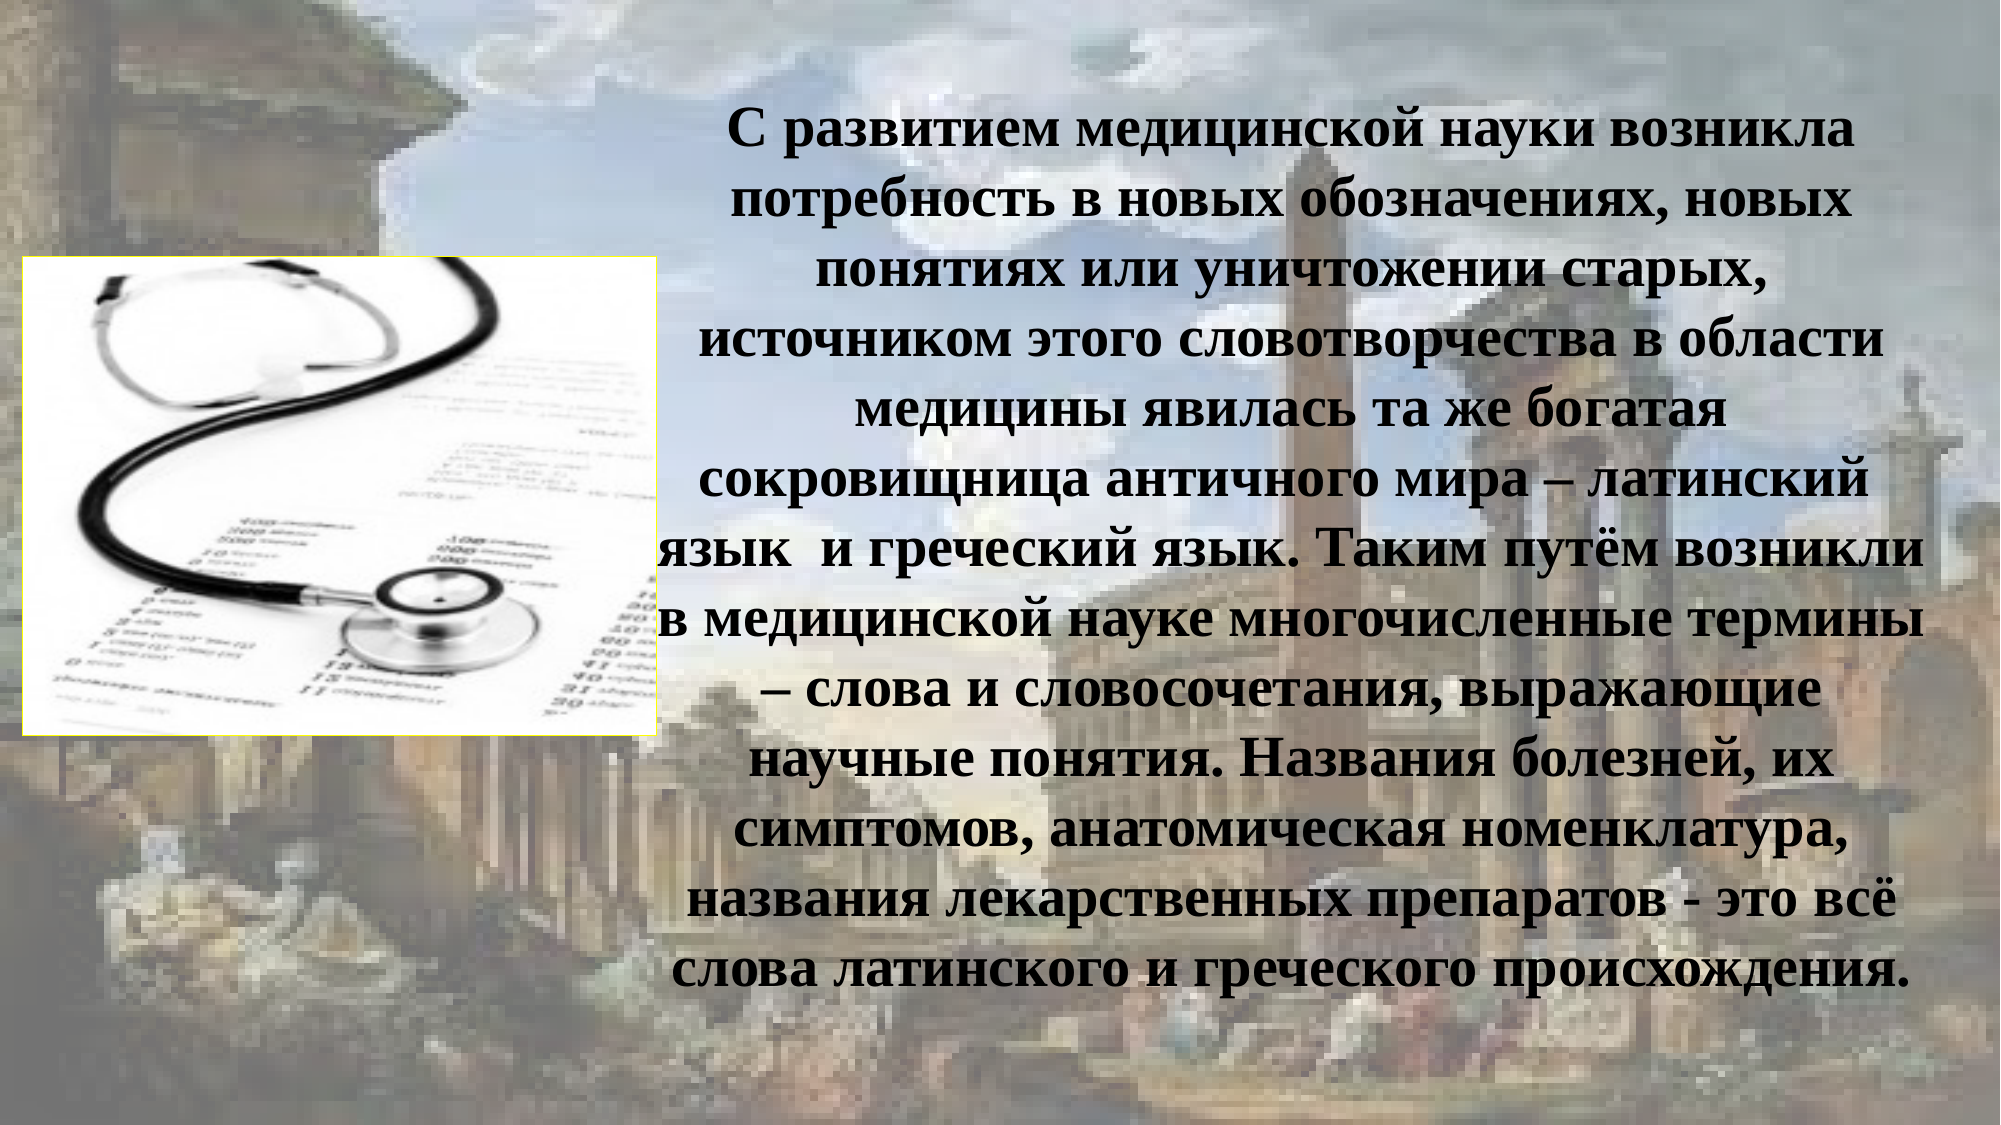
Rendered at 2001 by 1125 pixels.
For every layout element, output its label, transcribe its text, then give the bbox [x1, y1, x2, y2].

title С развитием медицинской науки возникла потребность в новых обозначениях, новых понятиях или уничтожении старых, источником этого словотворчества в области медицины явилась та же богатая сокровищница античного мира – латинский язык и греческий язык. Таким путём возникли в медицинской науке многочисленные термины – слова и словосочетания, выражающие научные понятия. Названия болезней, их симптомов, анатомическая номенклатура, названия лекарственных препаратов - это всё слова латинского и греческого происхождения. [637, 36, 1946, 1050]
picture [22, 255, 657, 736]
